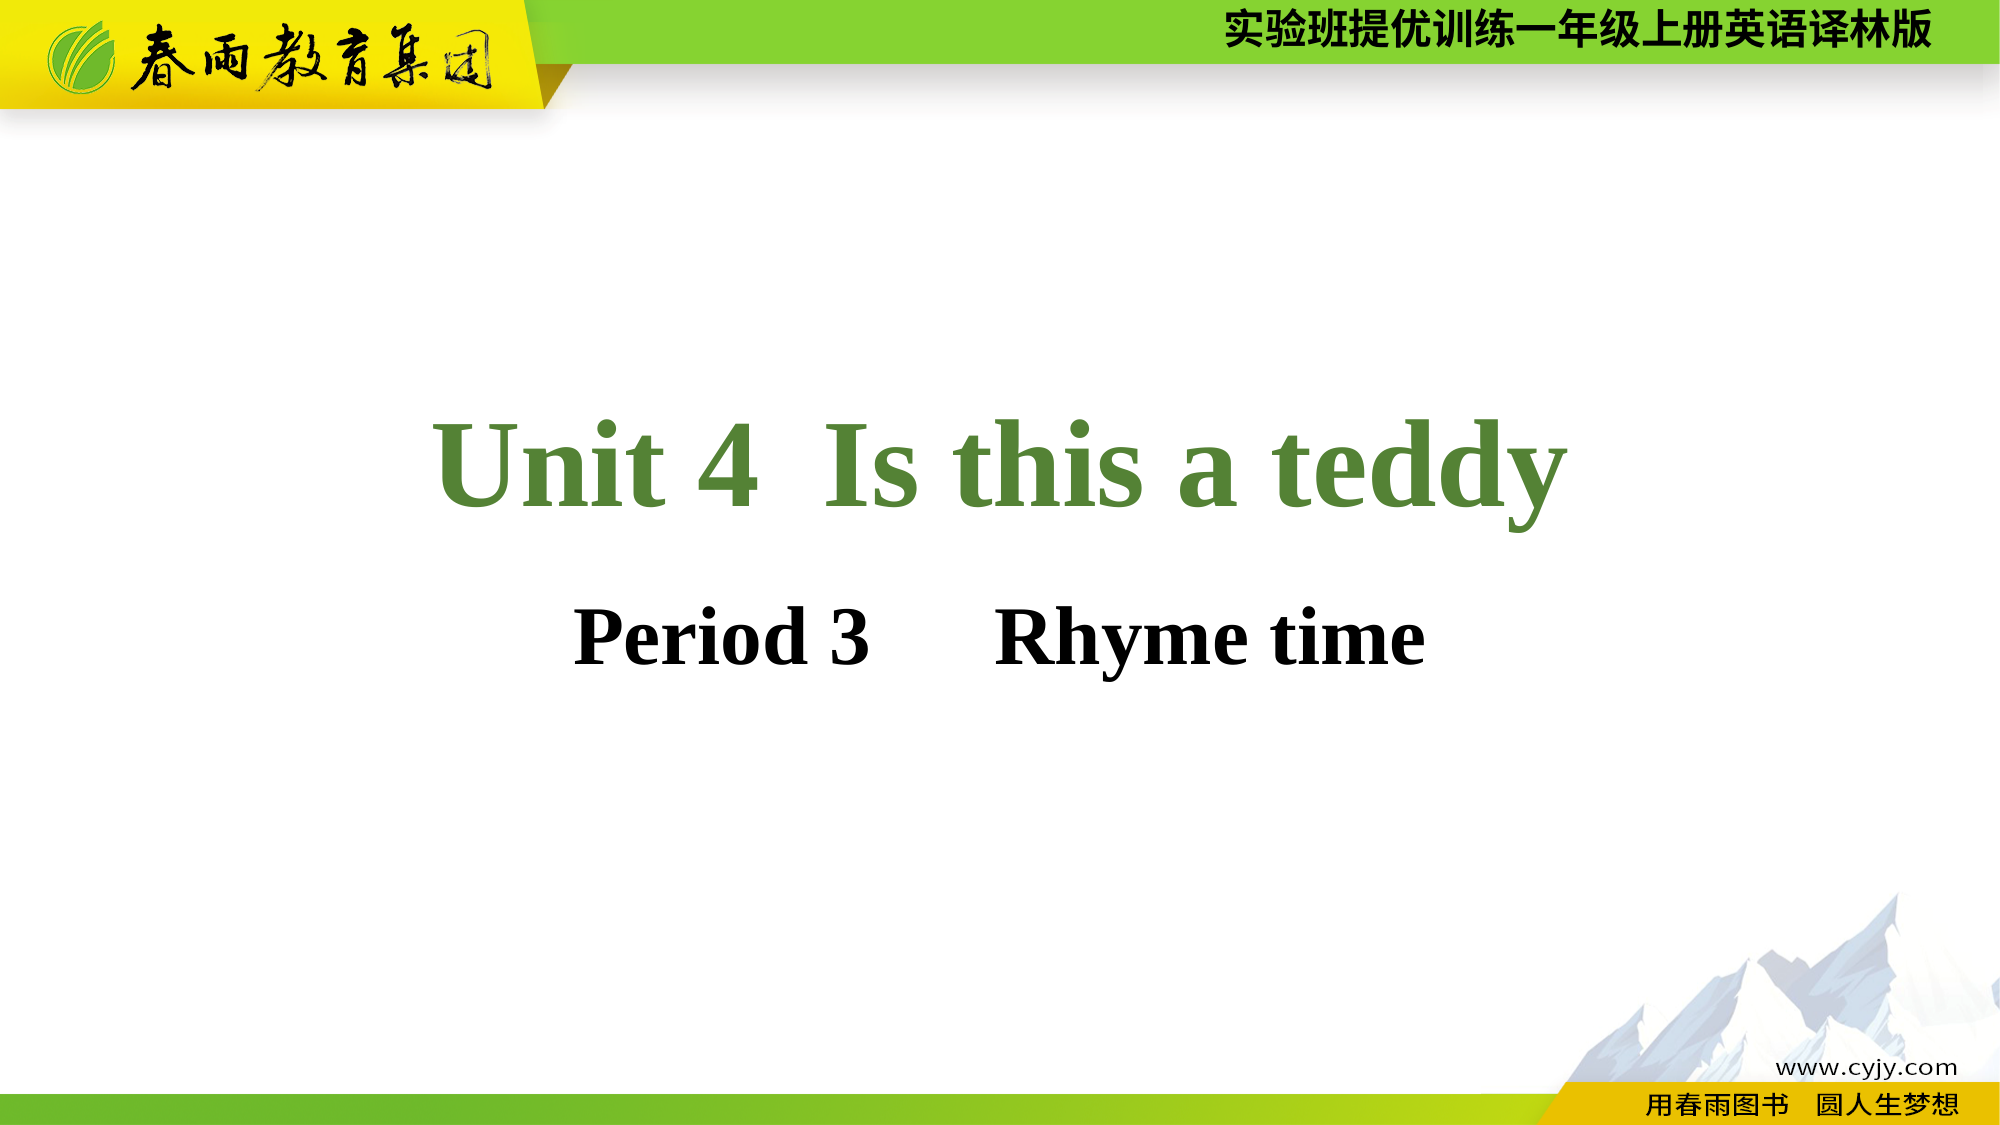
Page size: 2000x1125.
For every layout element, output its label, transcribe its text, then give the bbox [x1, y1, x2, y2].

text_box Unit 4 Is this a teddy Period 3 Rhyme time [0, 298, 2000, 689]
picture [0, 689, 2000, 1125]
picture [0, 0, 2000, 298]
